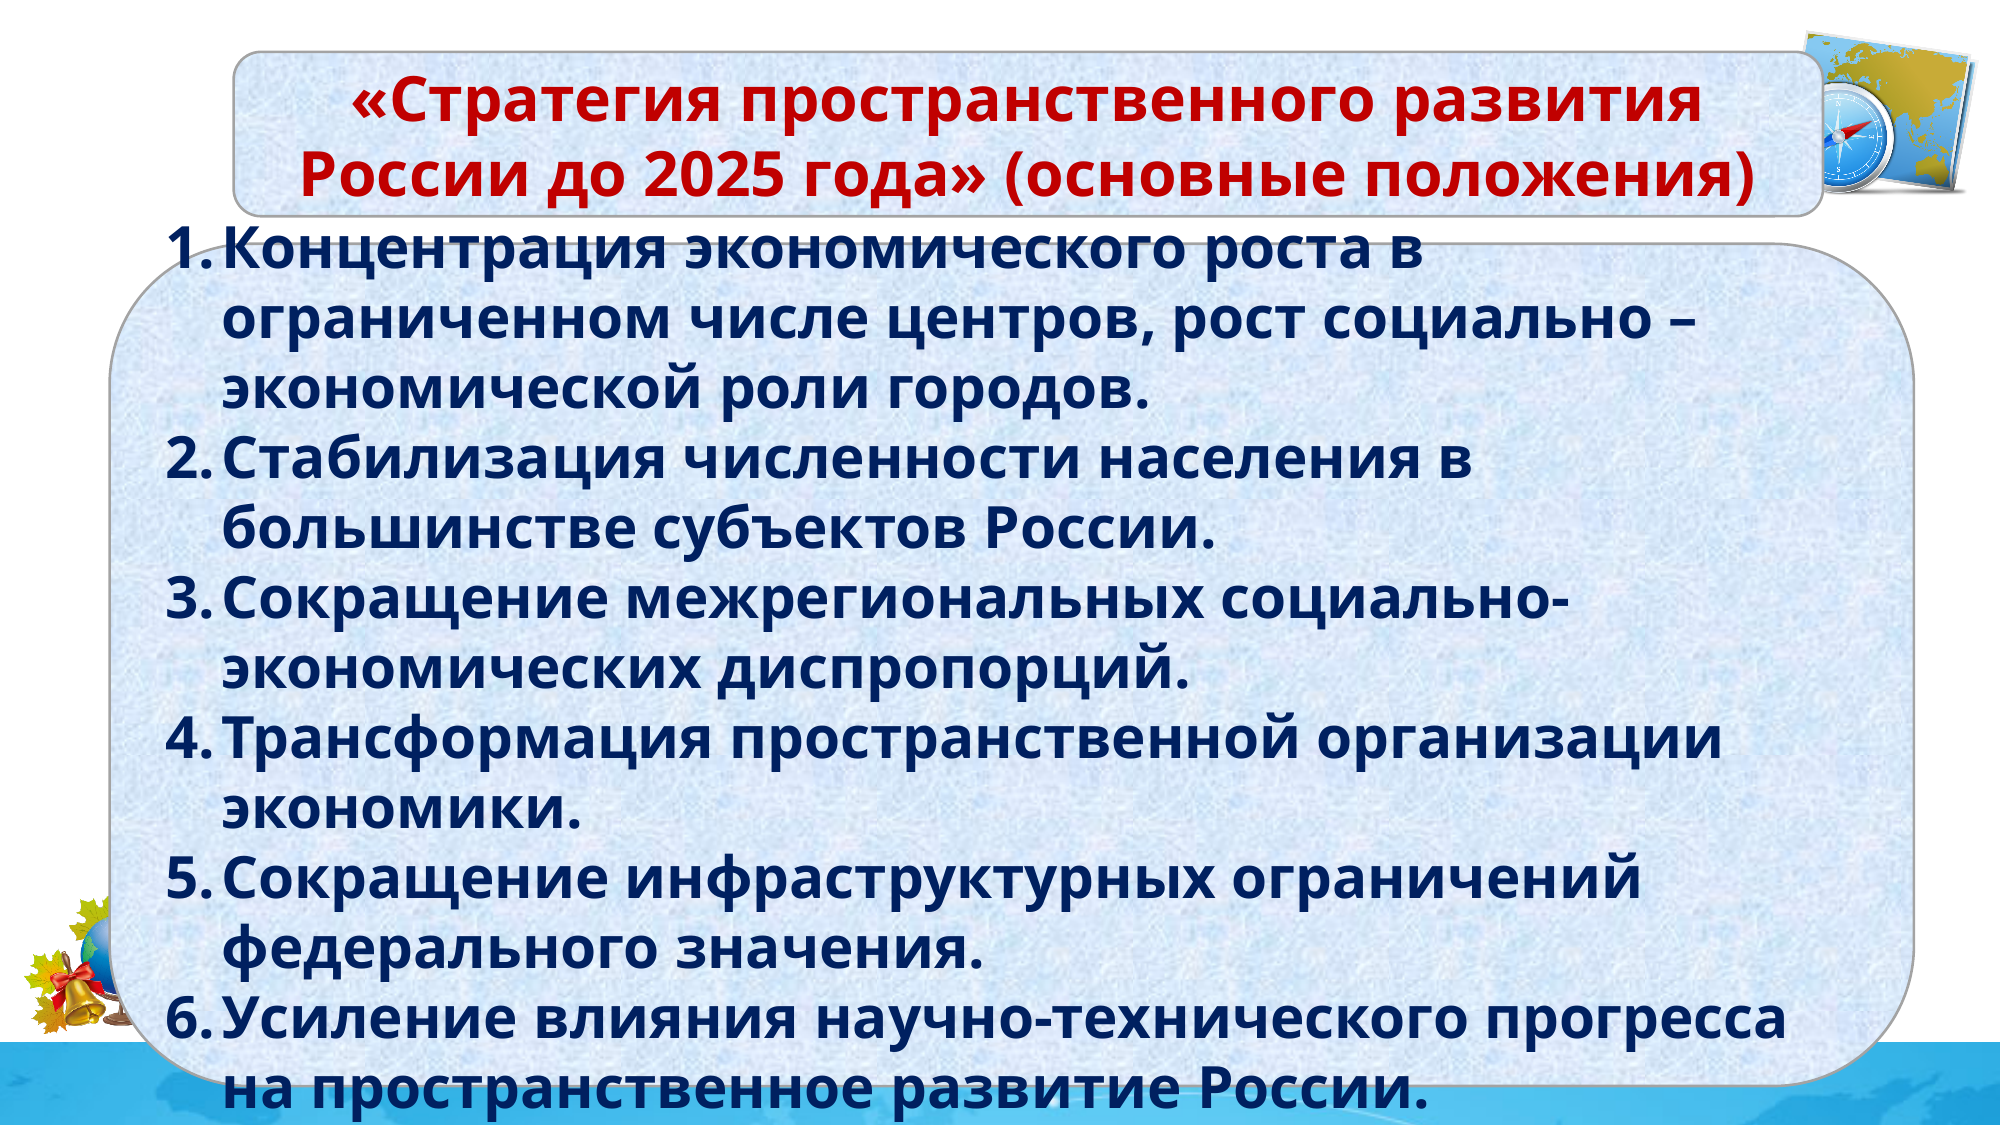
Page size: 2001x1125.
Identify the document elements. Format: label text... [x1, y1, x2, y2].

picture [1762, 14, 2000, 219]
text_box «Стратегия пространственного развития России до 2025 года» (основные положения) [232, 50, 1825, 218]
text_box Концентрация экономического роста в ограниченном числе центров, рост социально – экономической роли городов. Стабилизация численности населения в большинстве субъектов России. Сокращение межрегиональных социально-экономических диспропорций. Трансформация пространственной организации экономики. Сокращение инфраструктурных ограничений федерального значения. Усиление влияния научно-технического прогресса на пространственное развитие России. [108, 242, 1916, 1088]
picture [0, 1042, 2000, 1125]
picture [24, 892, 138, 1034]
